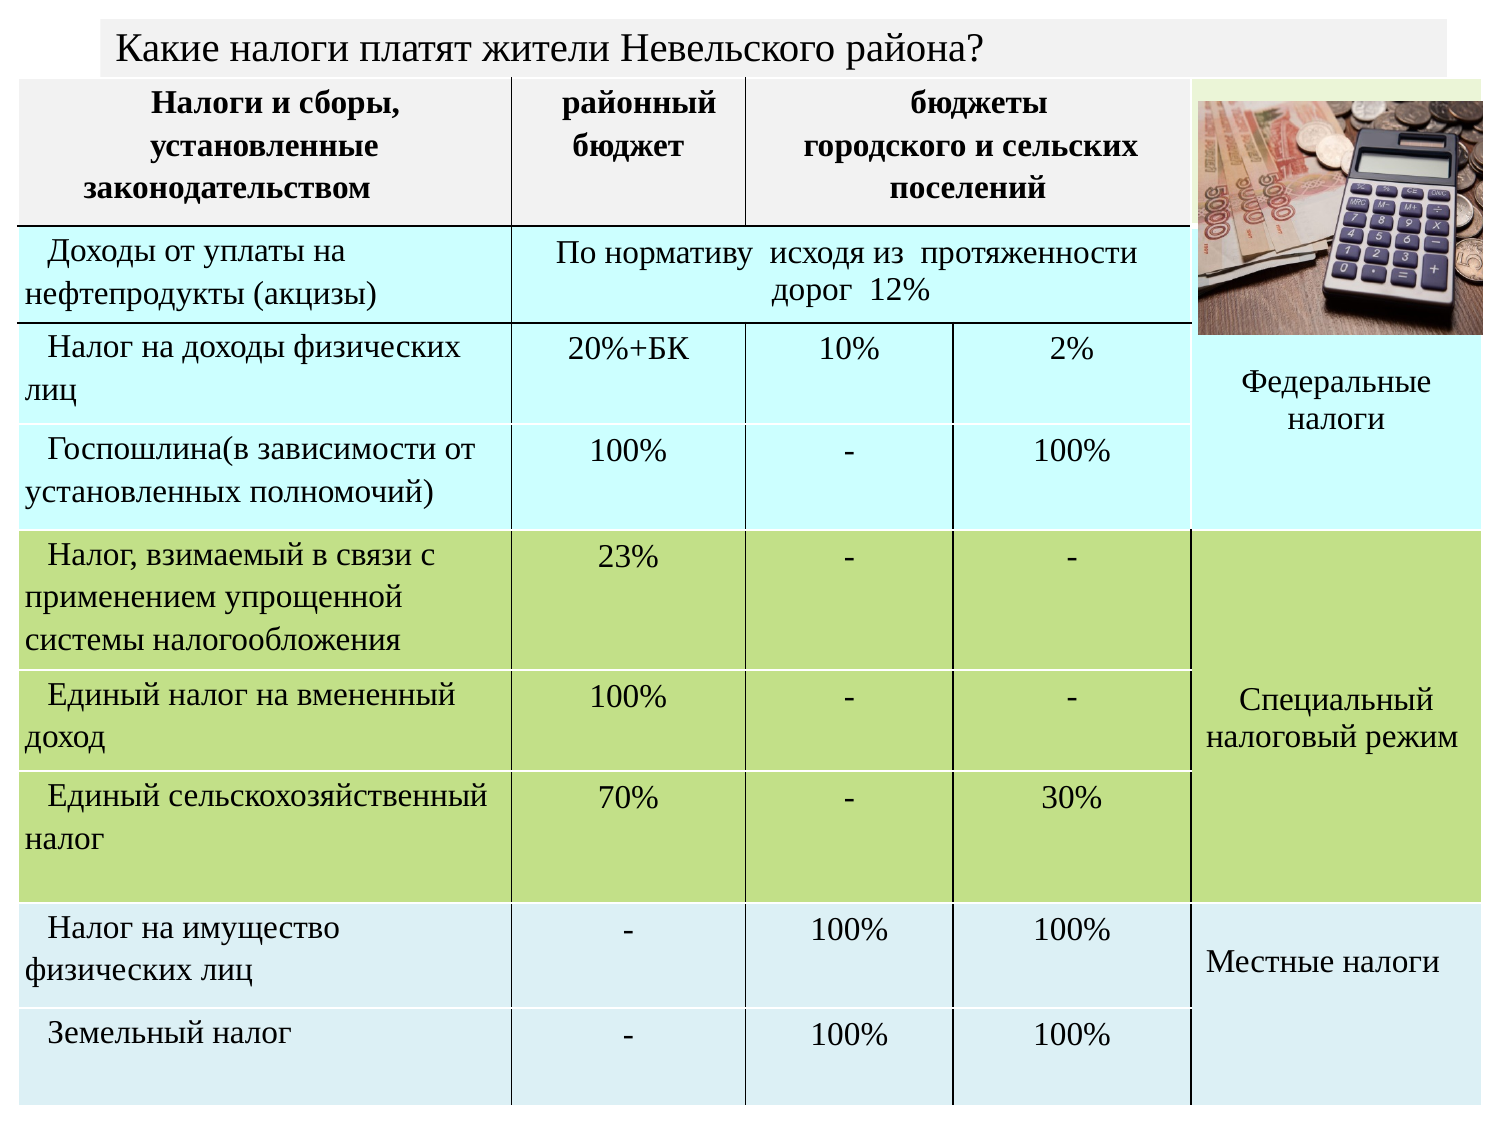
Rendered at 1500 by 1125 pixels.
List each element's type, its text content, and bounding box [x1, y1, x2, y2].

table_cell Местные налоги [1192, 904, 1481, 1105]
table_cell 70% [512, 772, 745, 902]
table_cell Специальный налоговый режим [1192, 531, 1481, 902]
table_cell Единый сельскохозяйственный налог [19, 772, 511, 902]
table_cell 100% [954, 904, 1190, 1007]
table_cell - [746, 772, 952, 902]
table_cell 100% [746, 904, 952, 1007]
table_header районный бюджет [512, 79, 745, 225]
table_cell Единый налог на вмененный доход [19, 671, 511, 770]
table_cell Федеральные налоги [1192, 338, 1481, 529]
table_cell 10% [746, 324, 952, 423]
table_cell 20%+БК [512, 324, 745, 423]
table_cell 100% [954, 425, 1190, 529]
table_cell - [512, 1009, 745, 1105]
table_cell Земельный налог [19, 1009, 511, 1105]
table_cell Налог на доходы физических лиц [19, 324, 511, 423]
table_header бюджеты городского и сельских поселений [746, 79, 1190, 225]
table_cell Госпошлина(в зависимости от установленных полномочий) [19, 425, 511, 529]
table_cell - [746, 671, 952, 770]
table_cell - [954, 671, 1190, 770]
table_cell - [746, 425, 952, 529]
table_cell - [954, 531, 1190, 669]
table_cell 2% [954, 324, 1190, 423]
table_cell Налог, взимаемый в связи с применением упрощенной системы налогообложения [19, 531, 511, 669]
table_cell Доходы от уплаты на нефтепродукты (акцизы) [19, 227, 511, 322]
table_cell 100% [746, 1009, 952, 1105]
table_header Налоги и сборы, установленные законодательством [19, 79, 511, 225]
table_cell 30% [954, 772, 1190, 902]
table_cell - [512, 904, 745, 1007]
picture [1198, 101, 1483, 336]
table_cell По нормативу исходя из протяженности дорог 12% [512, 227, 1190, 322]
title Какие налоги платят жители Невельского района? [100, 19, 1447, 77]
table_cell 100% [954, 1009, 1190, 1105]
table_header [1192, 79, 1481, 110]
table_cell - [746, 531, 952, 669]
table_cell 100% [512, 671, 745, 770]
table_cell 100% [512, 425, 745, 529]
table_cell Налог на имущество физических лиц [19, 904, 511, 1007]
table_cell 23% [512, 531, 745, 669]
